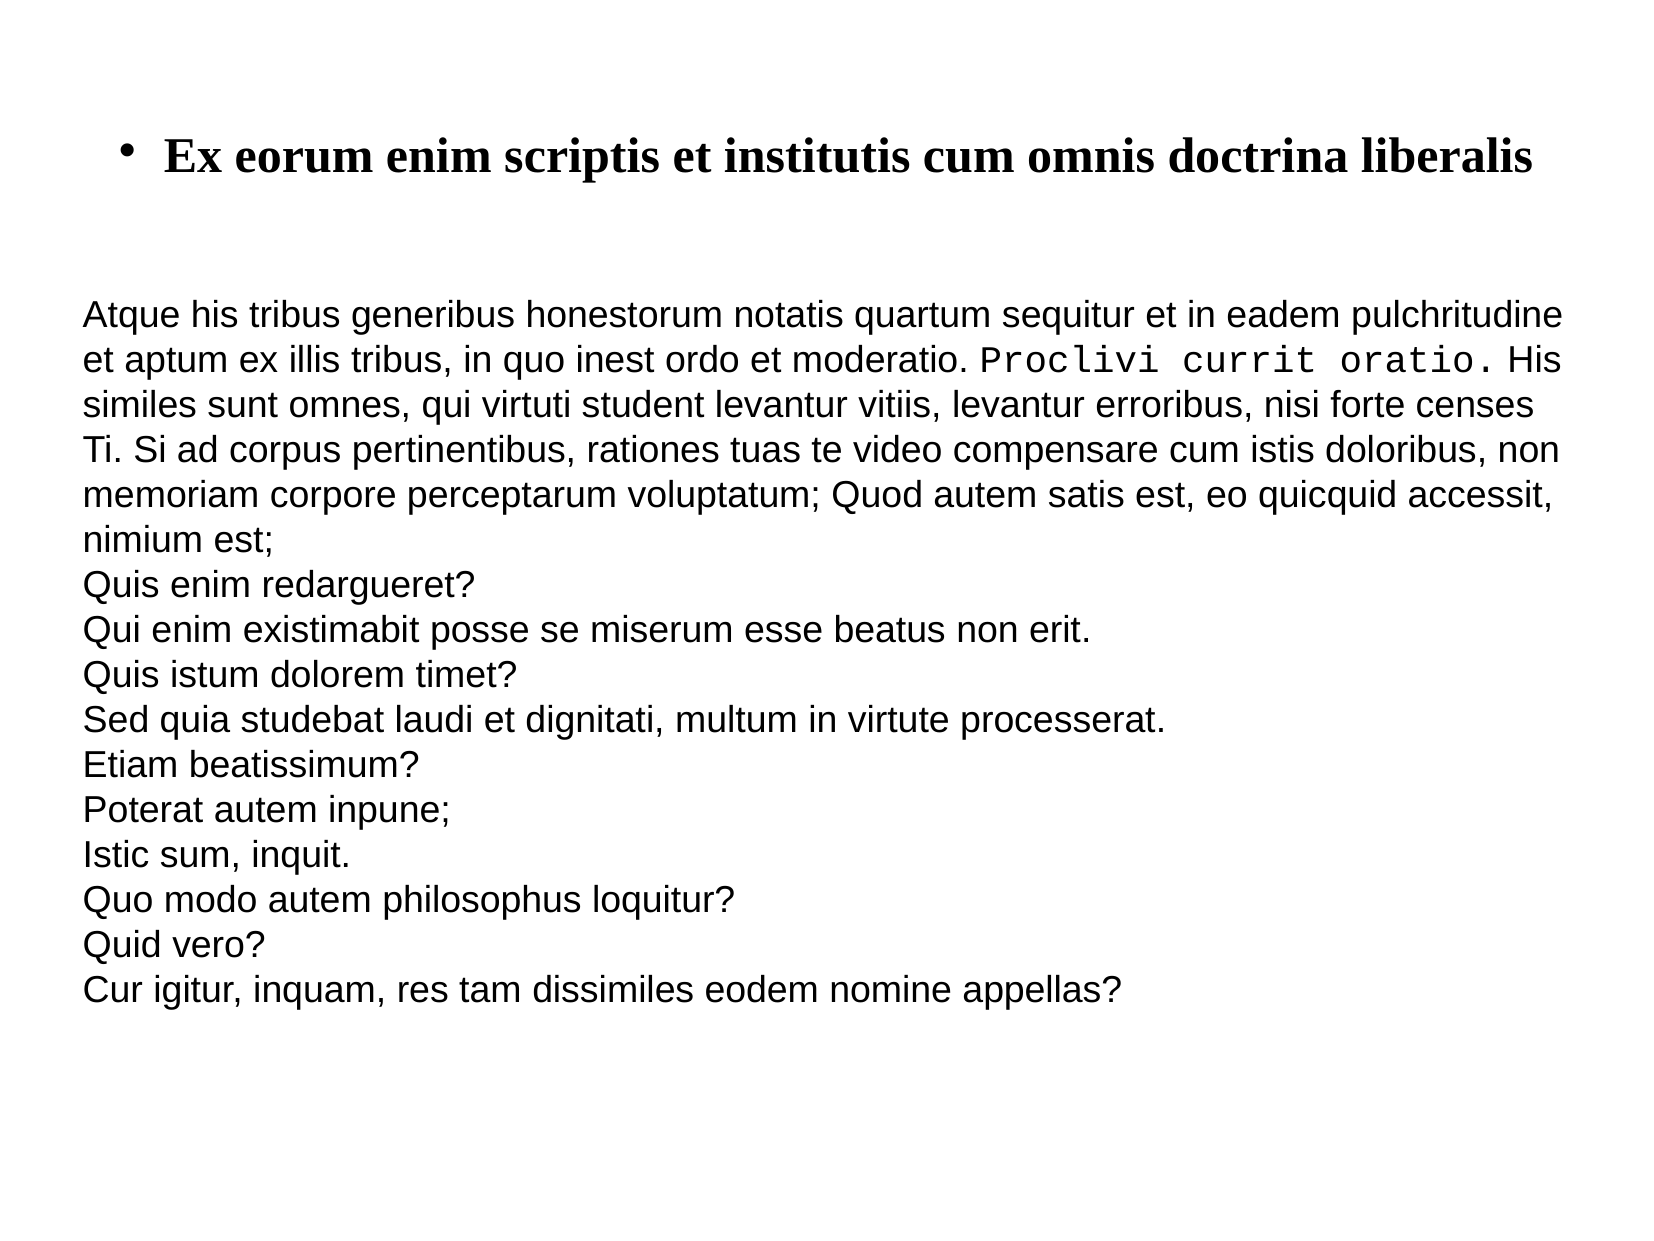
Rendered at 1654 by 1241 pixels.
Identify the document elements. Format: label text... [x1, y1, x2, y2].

text_box Ex eorum enim scriptis et institutis cum omnis doctrina liberalis [82, 49, 1571, 257]
text_box Atque his tribus generibus honestorum notatis quartum sequitur et in eadem pulchritudine et aptum ex illis tribus, in quo inest ordo et moderatio. Proclivi currit oratio. His similes sunt omnes, qui virtuti student levantur vitiis, levantur erroribus, nisi forte censes Ti. Si ad corpus pertinentibus, rationes tuas te video compensare cum istis doloribus, non memoriam corpore perceptarum voluptatum; Quod autem satis est, eo quicquid accessit, nimium est; Quis enim redargueret? Qui enim existimabit posse se miserum esse beatus non erit. Quis istum dolorem timet? Sed quia studebat laudi et dignitati, multum in virtute processerat. Etiam beatissimum? Poterat autem inpune; Istic sum, inquit. Quo modo autem philosophus loquitur? Quid vero? Cur igitur, inquam, res tam dissimiles eodem nomine appellas? [82, 290, 1571, 1010]
